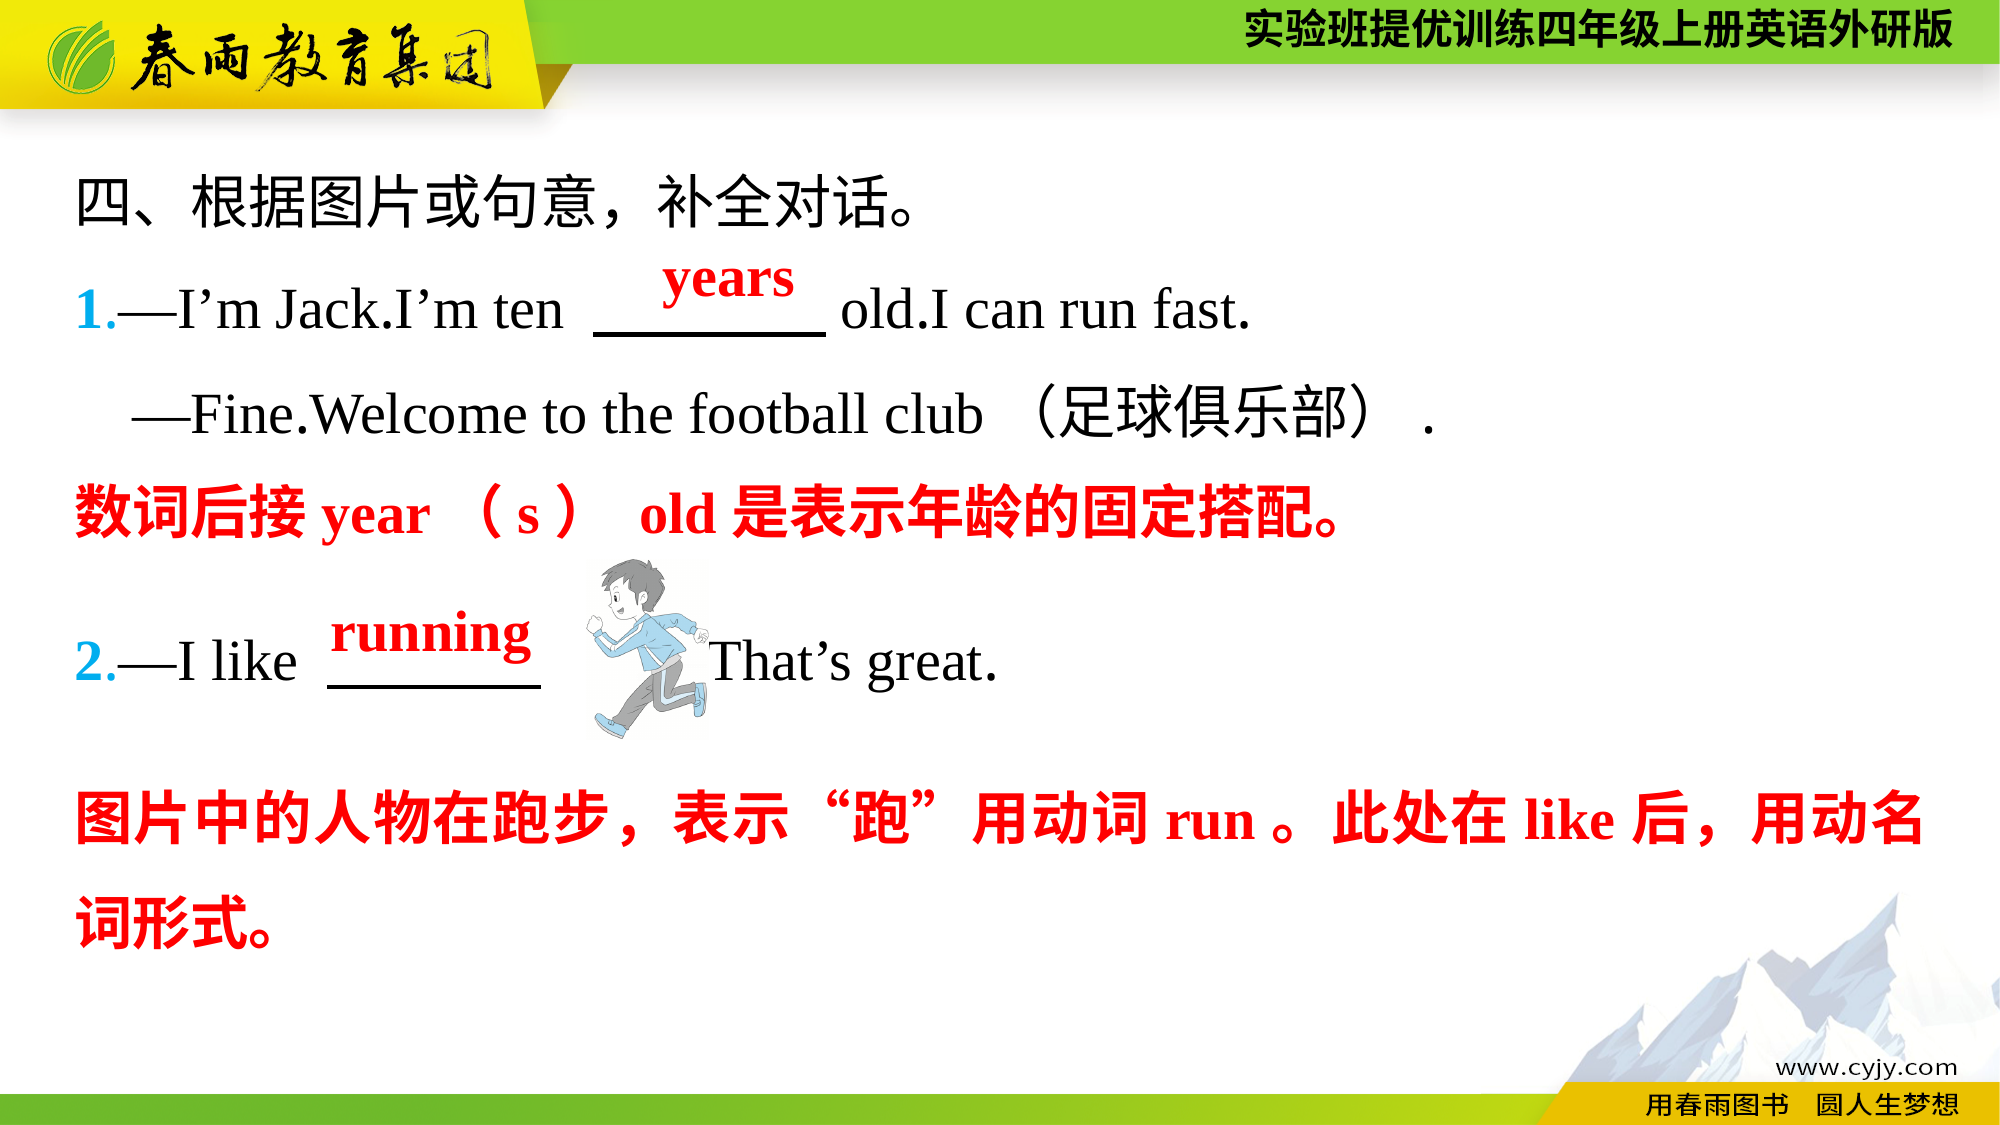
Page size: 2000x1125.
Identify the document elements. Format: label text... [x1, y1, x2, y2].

text_box 数词后接year（s） old是表示年龄的固定搭配。 [59, 432, 1944, 553]
text_box 图片中的人物在跑步，表示“跑”用动词run。此处在like后，用动名词形式。 [59, 738, 1944, 964]
text_box 2.—I like .—That’s great. [59, 580, 581, 700]
text_box 2.—I like .—That’s great. [713, 580, 1944, 700]
list 四、根据图片或句意，补全对话。 1.—I’m Jack.I’m ten old.I can run fast. —Fine.Welcome to the football club（足球俱乐部）. [59, 122, 1944, 432]
text_box years [648, 230, 811, 315]
text_box running [315, 585, 547, 671]
picture [0, 0, 2000, 1125]
